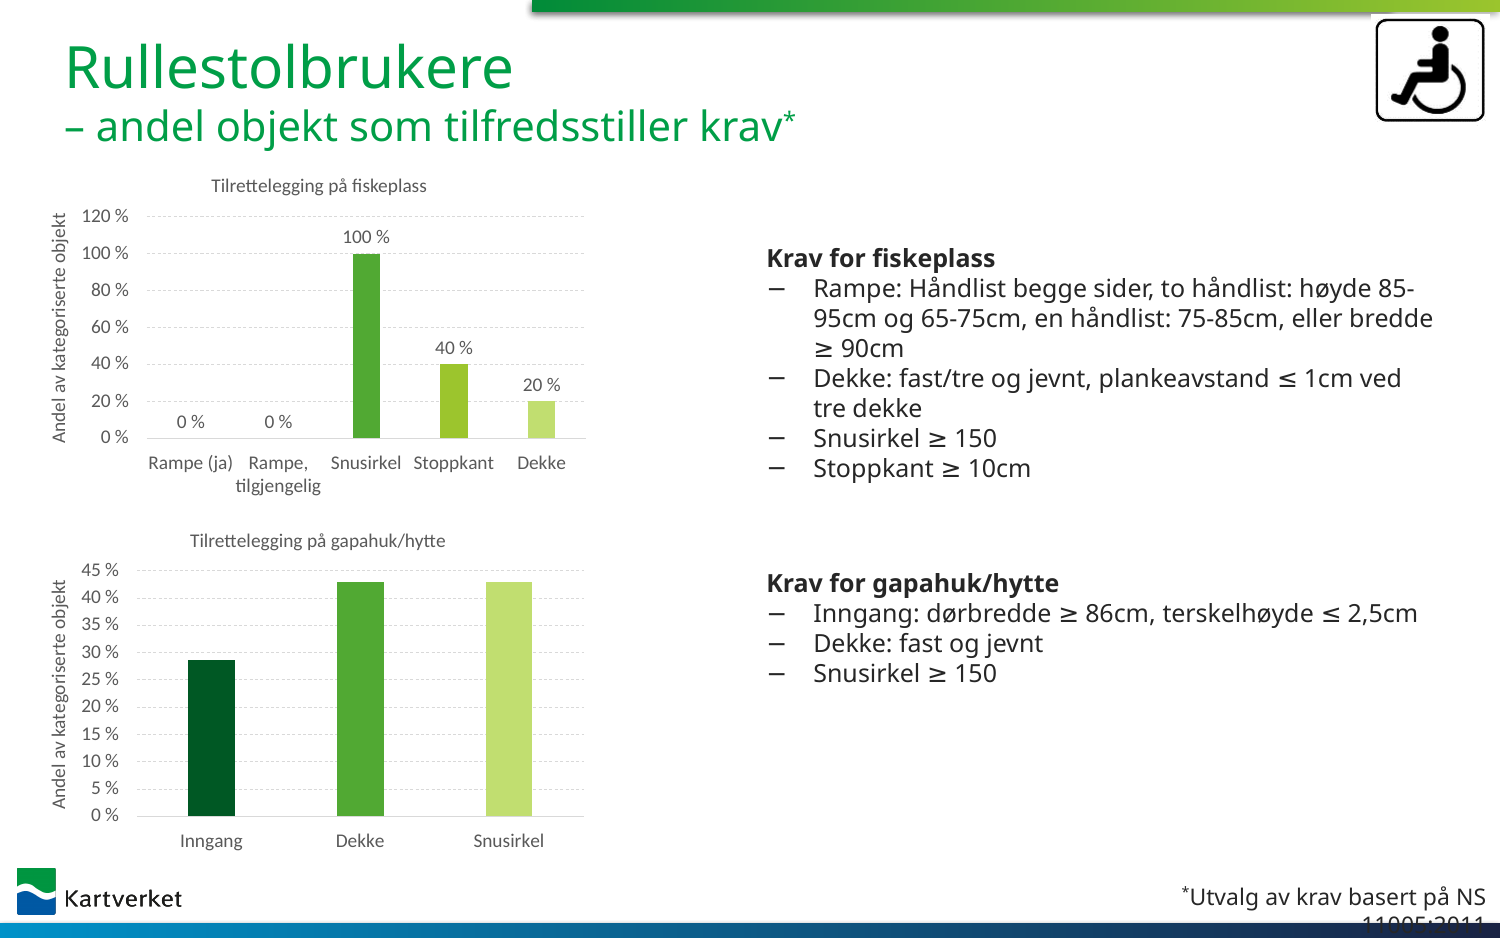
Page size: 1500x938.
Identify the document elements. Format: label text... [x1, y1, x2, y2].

picture [41, 520, 595, 859]
picture [1371, 13, 1491, 127]
text_box Krav for fiskeplass Rampe: Håndlist begge sider, to håndlist: høyde 85-95cm og 65-75cm, en håndlist: 75-85cm, eller bredde ≥ 90cm Dekke: fast/tre og jevnt, plankeavstand ≤ 1cm ved tre dekke Snusirkel ≥ 150 Stoppkant ≥ 10cm [751, 235, 1452, 490]
picture [41, 166, 597, 505]
text_box Krav for gapahuk/hytte Inngang: dørbredde ≥ 86cm, terskelhøyde ≤ 2,5cm Dekke: fast og jevnt Snusirkel ≥ 150 [751, 560, 1452, 695]
text_box *Utvalg av krav basert på NS 11005:2011 [1068, 873, 1500, 938]
text_box Rullestolbrukere – andel objekt som tilfredsstiller krav* [49, 29, 1431, 158]
